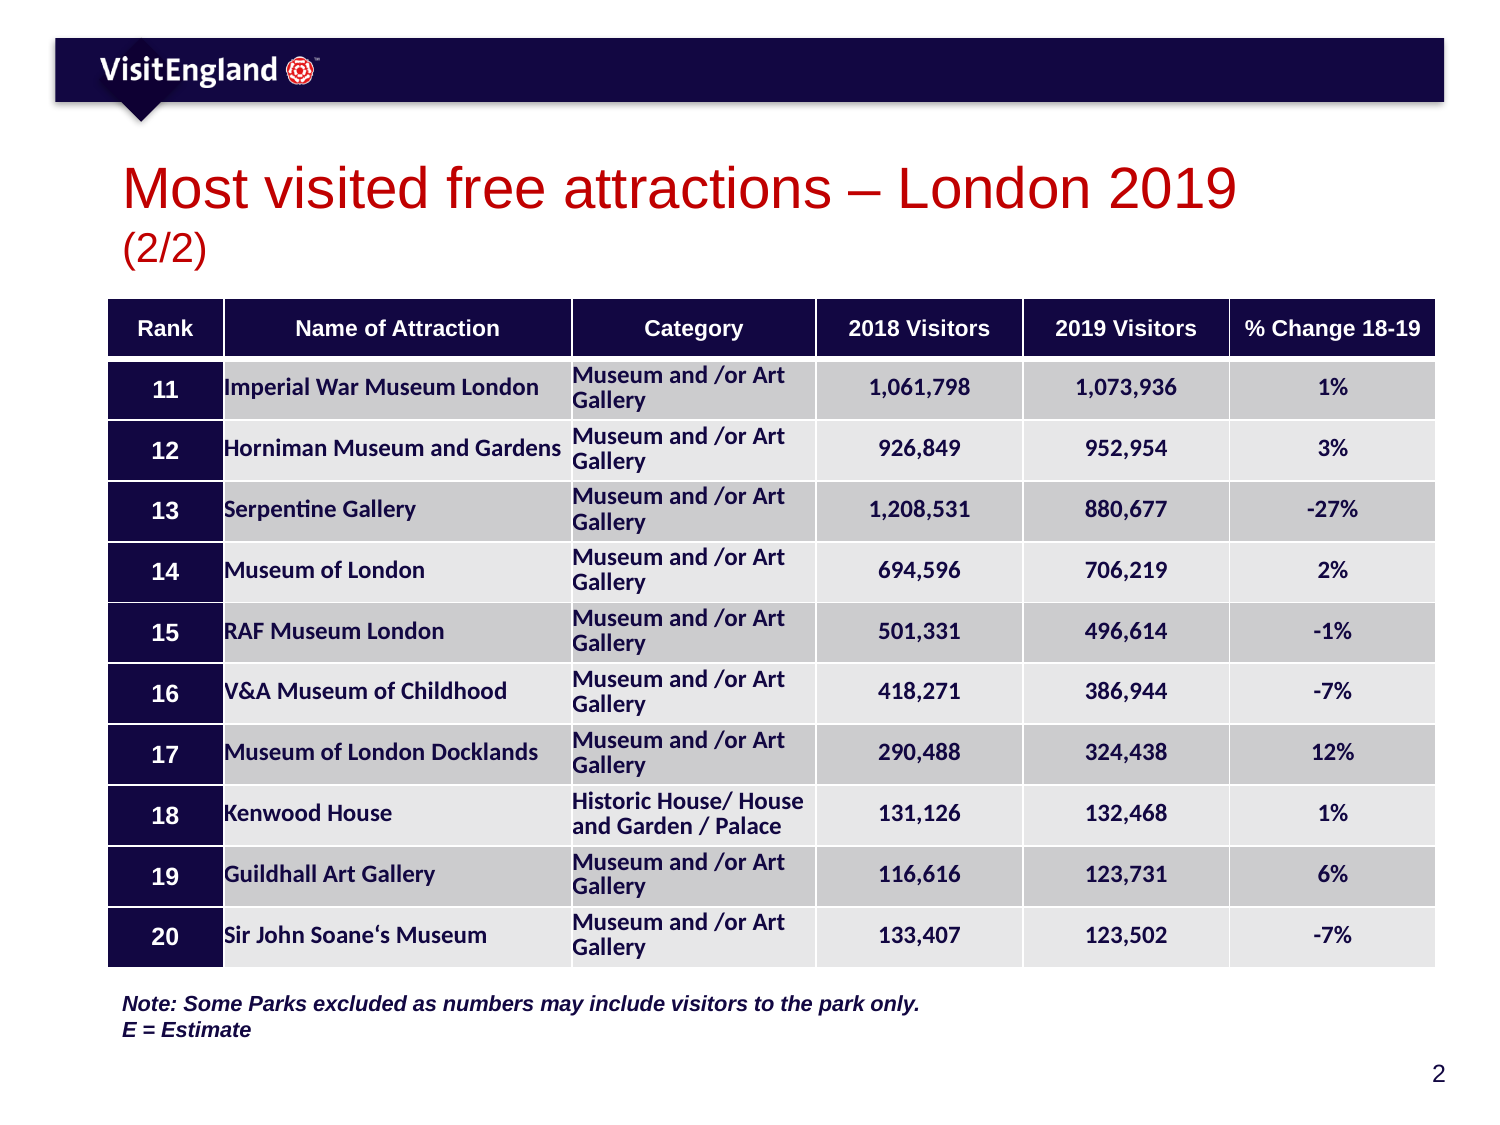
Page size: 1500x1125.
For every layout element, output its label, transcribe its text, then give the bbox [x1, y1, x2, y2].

text_box Note: Some Parks excluded as numbers may include visitors to the park only. E = Estimate [107, 982, 1405, 1050]
table_cell Museum of London Docklands [225, 725, 571, 784]
table_cell 3% [1230, 421, 1435, 480]
table_cell Horniman Museum and Gardens [225, 421, 571, 480]
table_cell 952,954 [1024, 421, 1229, 480]
table_cell 16 [108, 664, 223, 723]
table_header 2018 Visitors [817, 299, 1022, 356]
table_cell 1,073,936 [1024, 362, 1229, 419]
table_cell 116,616 [817, 847, 1022, 906]
table_header Category [573, 299, 815, 356]
table_cell Museum and /or Art Gallery [573, 908, 815, 967]
table_header 2019 Visitors [1024, 299, 1229, 356]
table_cell 13 [108, 482, 223, 541]
table_cell 12% [1230, 725, 1435, 784]
title Most visited free attractions – London 2019 (2/2) [107, 143, 1445, 276]
table_cell 133,407 [817, 908, 1022, 967]
table_cell 123,502 [1024, 908, 1229, 967]
table_cell Museum of London [225, 543, 571, 602]
table_cell Museum and /or Art Gallery [573, 725, 815, 784]
table_cell Museum and /or Art Gallery [573, 362, 815, 419]
table_cell -27% [1230, 482, 1435, 541]
table_cell Guildhall Art Gallery [225, 847, 571, 906]
table_cell 1% [1230, 786, 1435, 845]
table_cell 1% [1230, 362, 1435, 419]
table_cell 123,731 [1024, 847, 1229, 906]
table_cell Museum and /or Art Gallery [573, 664, 815, 723]
table_cell 386,944 [1024, 664, 1229, 723]
table_header Rank [108, 299, 223, 356]
table_cell 17 [108, 725, 223, 784]
table_cell Serpentine Gallery [225, 482, 571, 541]
table_cell Historic House/ House and Garden / Palace [573, 786, 815, 845]
picture [95, 56, 322, 88]
table_cell Museum and /or Art Gallery [573, 543, 815, 602]
table_cell Museum and /or Art Gallery [573, 847, 815, 906]
table_cell 18 [108, 786, 223, 845]
table_cell 19 [108, 847, 223, 906]
table_cell 706,219 [1024, 543, 1229, 602]
table_cell 501,331 [817, 603, 1022, 662]
table_cell Kenwood House [225, 786, 571, 845]
table_cell 418,271 [817, 664, 1022, 723]
table_cell 20 [108, 908, 223, 967]
table_cell Imperial War Museum London [225, 362, 571, 419]
table_cell -7% [1230, 908, 1435, 967]
table_cell 14 [108, 543, 223, 602]
table_cell 926,849 [817, 421, 1022, 480]
table_cell 324,438 [1024, 725, 1229, 784]
table_cell 694,596 [817, 543, 1022, 602]
table_cell Museum and /or Art Gallery [573, 421, 815, 480]
table_cell 1,208,531 [817, 482, 1022, 541]
table_cell RAF Museum London [225, 603, 571, 662]
table_cell -1% [1230, 603, 1435, 662]
table_cell 2% [1230, 543, 1435, 602]
table_cell 131,126 [817, 786, 1022, 845]
table_cell 6% [1230, 847, 1435, 906]
table_header Name of Attraction [225, 299, 571, 356]
table_cell 12 [108, 421, 223, 480]
table_cell 11 [108, 362, 223, 419]
table_cell 132,468 [1024, 786, 1229, 845]
table_cell 290,488 [817, 725, 1022, 784]
table_cell 1,061,798 [817, 362, 1022, 419]
table_cell Sir John Soane‘s Museum [225, 908, 571, 967]
table_cell V&A Museum of Childhood [225, 664, 571, 723]
table_cell -7% [1230, 664, 1435, 723]
table_cell 15 [108, 603, 223, 662]
table_header % Change 18-19 [1230, 299, 1435, 356]
table_cell 496,614 [1024, 603, 1229, 662]
table_cell 880,677 [1024, 482, 1229, 541]
table_cell Museum and /or Art Gallery [573, 482, 815, 541]
table_cell Museum and /or Art Gallery [573, 603, 815, 662]
